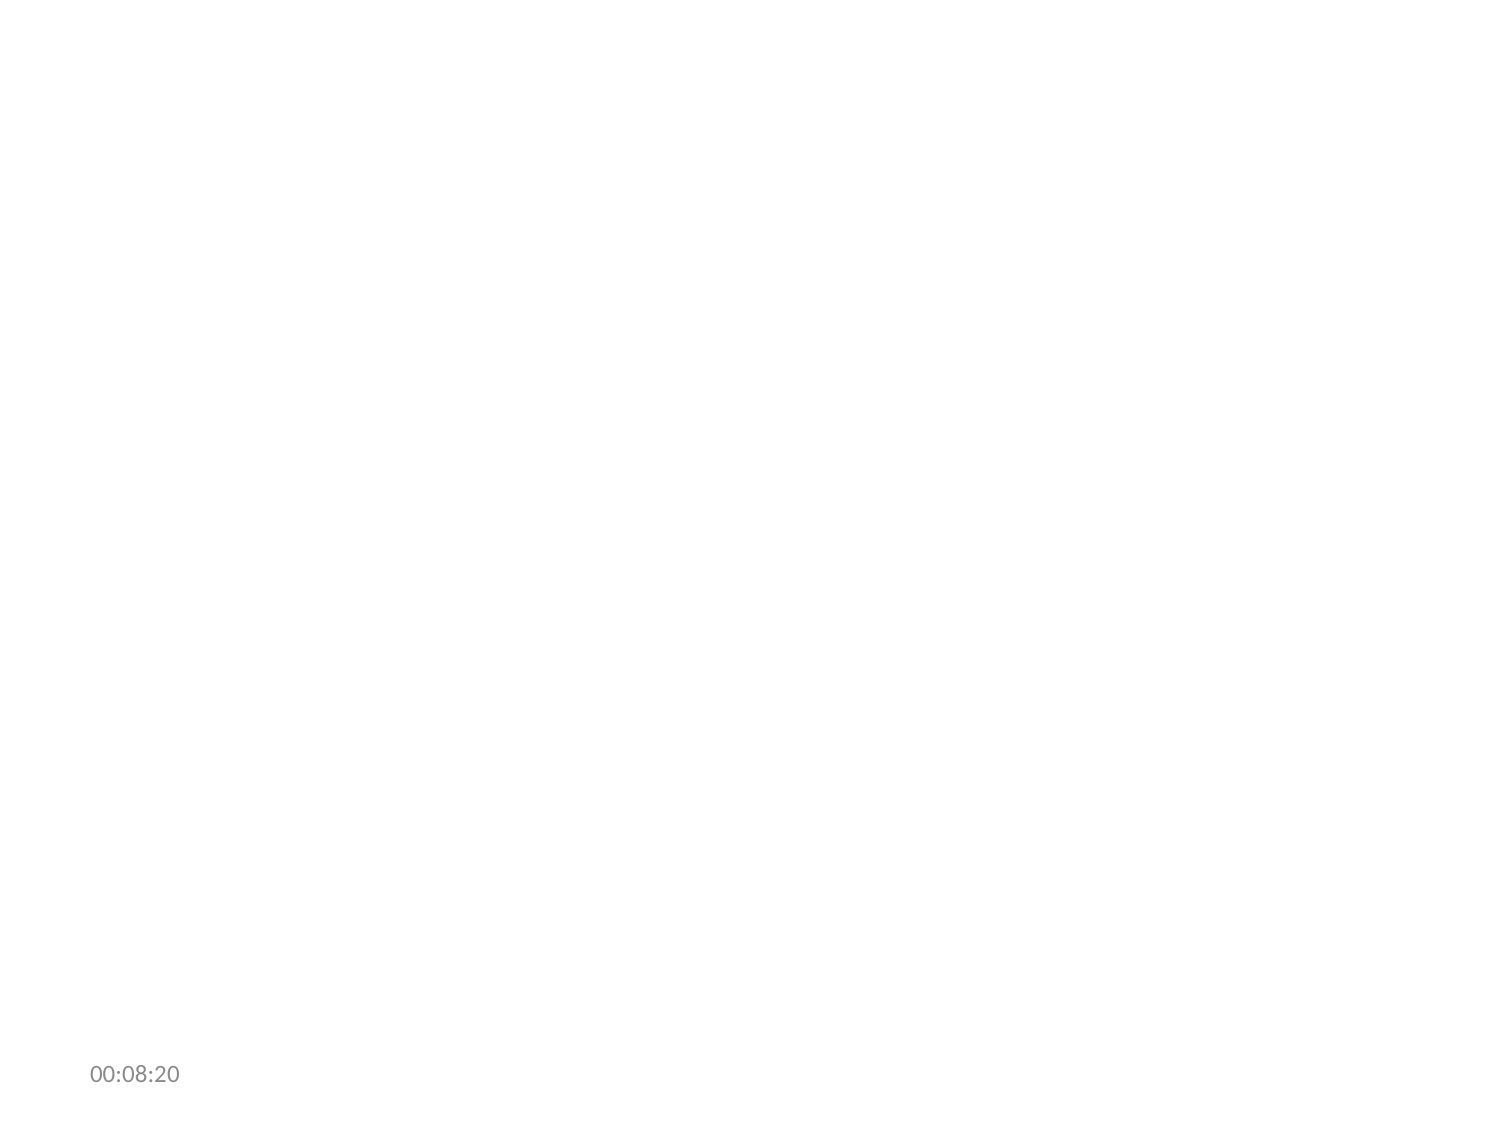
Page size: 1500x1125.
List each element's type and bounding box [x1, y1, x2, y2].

slide_number [75, 1042, 425, 1103]
